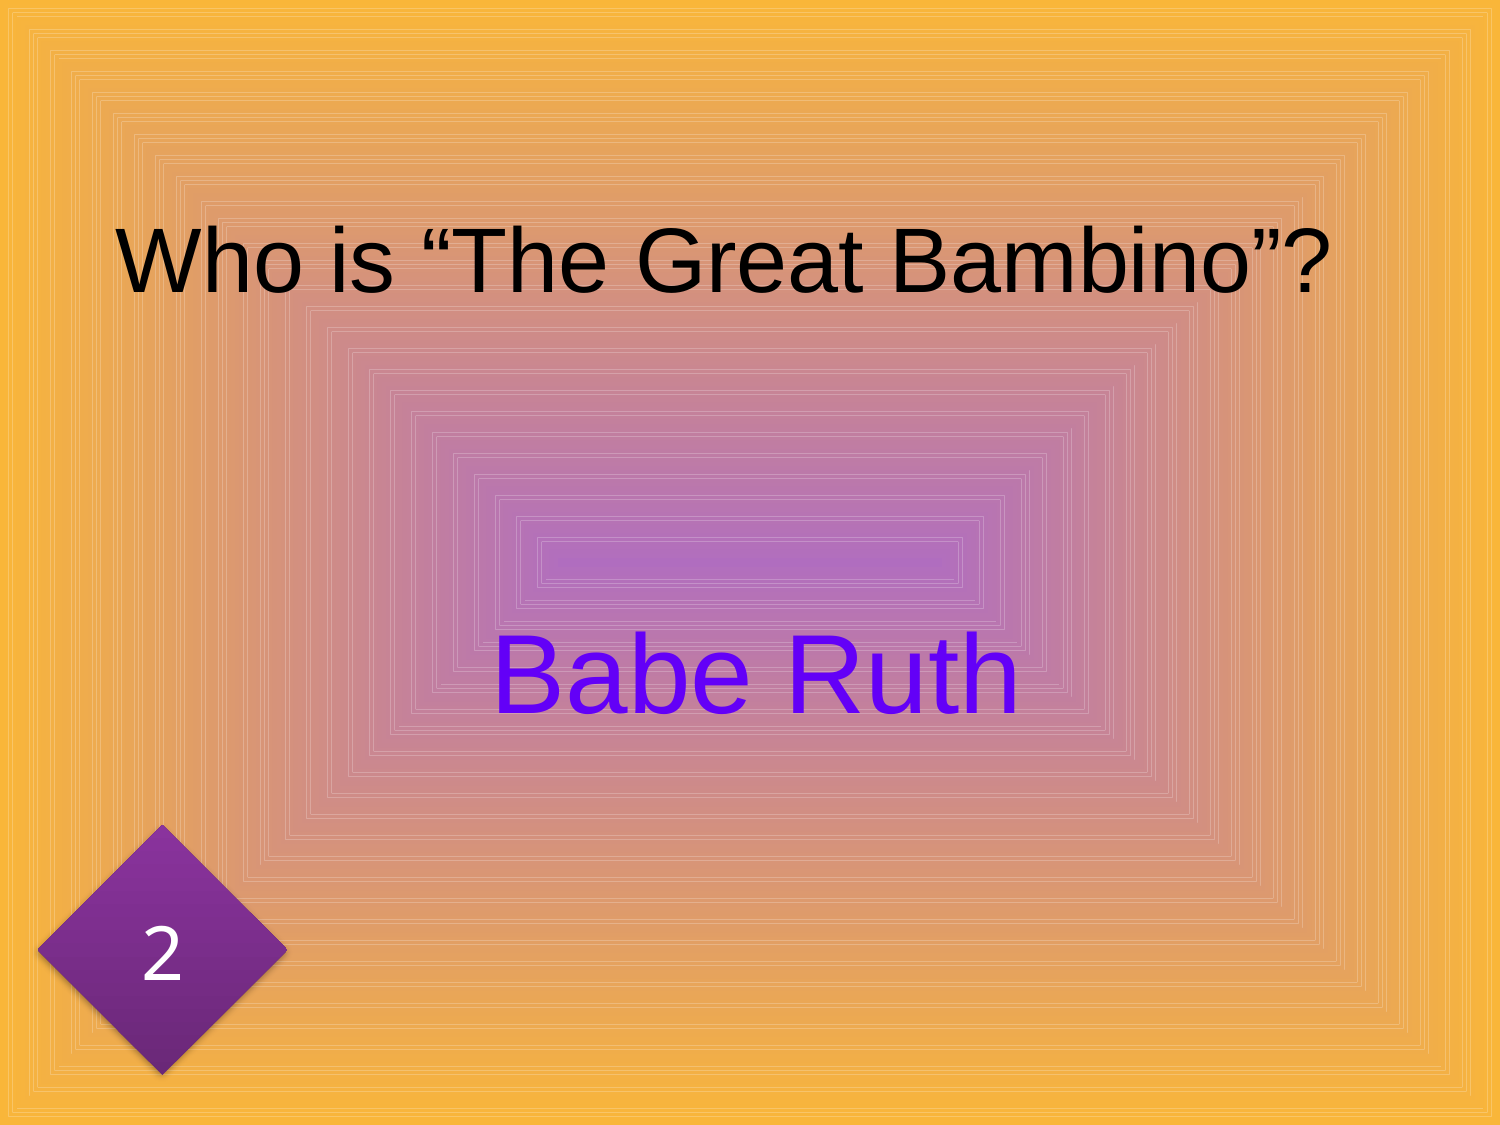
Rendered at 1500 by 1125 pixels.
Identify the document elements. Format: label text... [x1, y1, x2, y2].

text_box 2 [37, 838, 288, 1075]
title Who is “The Great Bambino”? [49, 162, 1401, 351]
text_box Babe Ruth [112, 500, 1400, 838]
